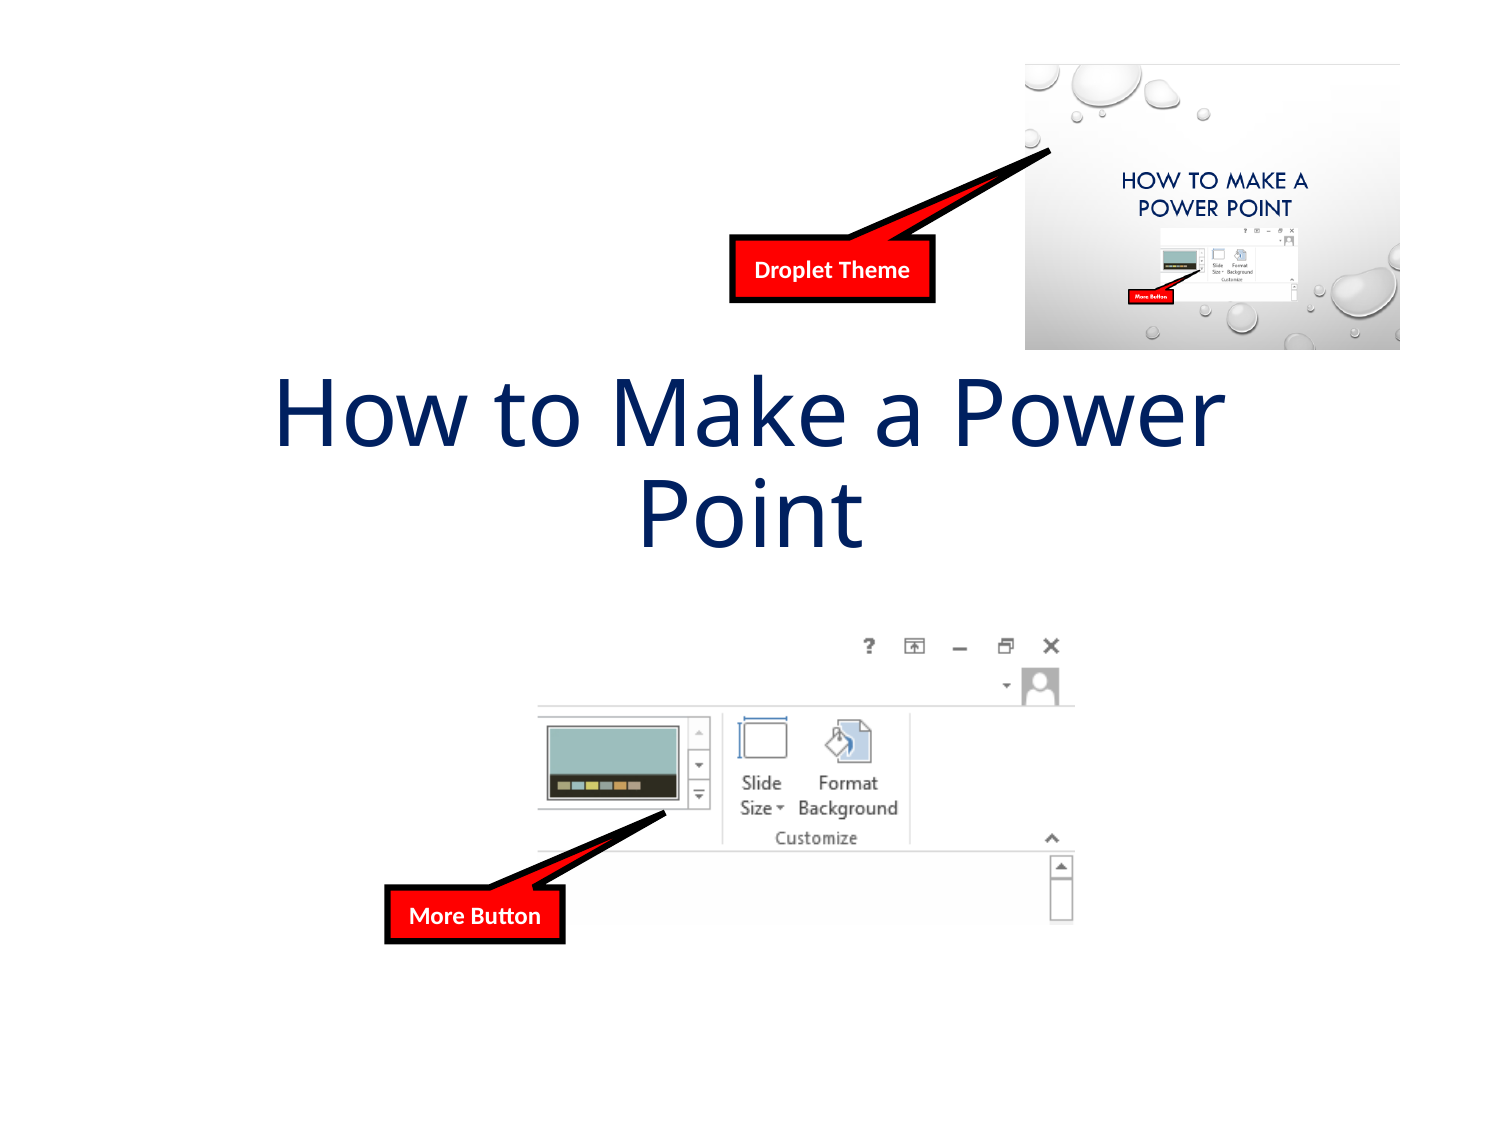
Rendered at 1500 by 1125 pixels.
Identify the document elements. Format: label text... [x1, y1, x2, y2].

picture [1024, 62, 1400, 350]
title How to Make a Power Point [187, 184, 1313, 576]
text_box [387, 637, 1075, 942]
text_box Droplet Theme [731, 160, 1024, 301]
